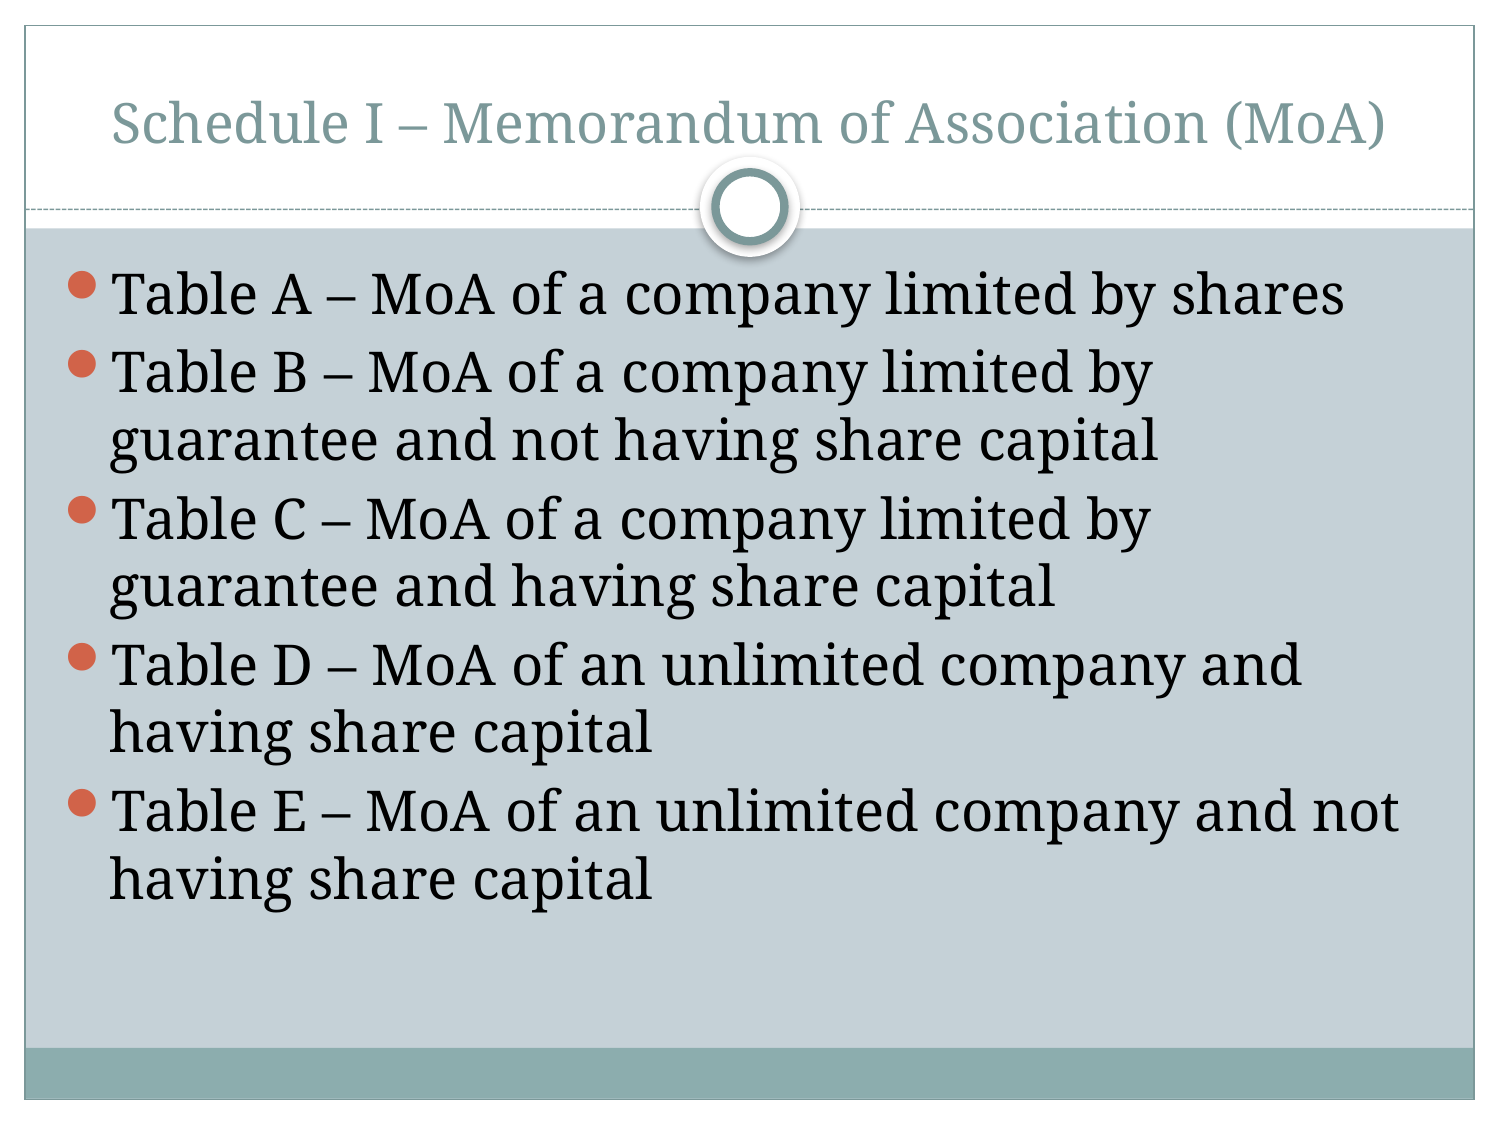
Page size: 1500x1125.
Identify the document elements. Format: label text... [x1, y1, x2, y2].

list Table A – MoA of a company limited by shares Table B – MoA of a company limited by guarantee and not having share capital Table C – MoA of a company limited by guarantee and having share capital Table D – MoA of an unlimited company and having share capital Table E – MoA of an unlimited company and not having share capital [49, 250, 1445, 1001]
title Schedule I – Memorandum of Association (MoA) [49, 37, 1450, 162]
